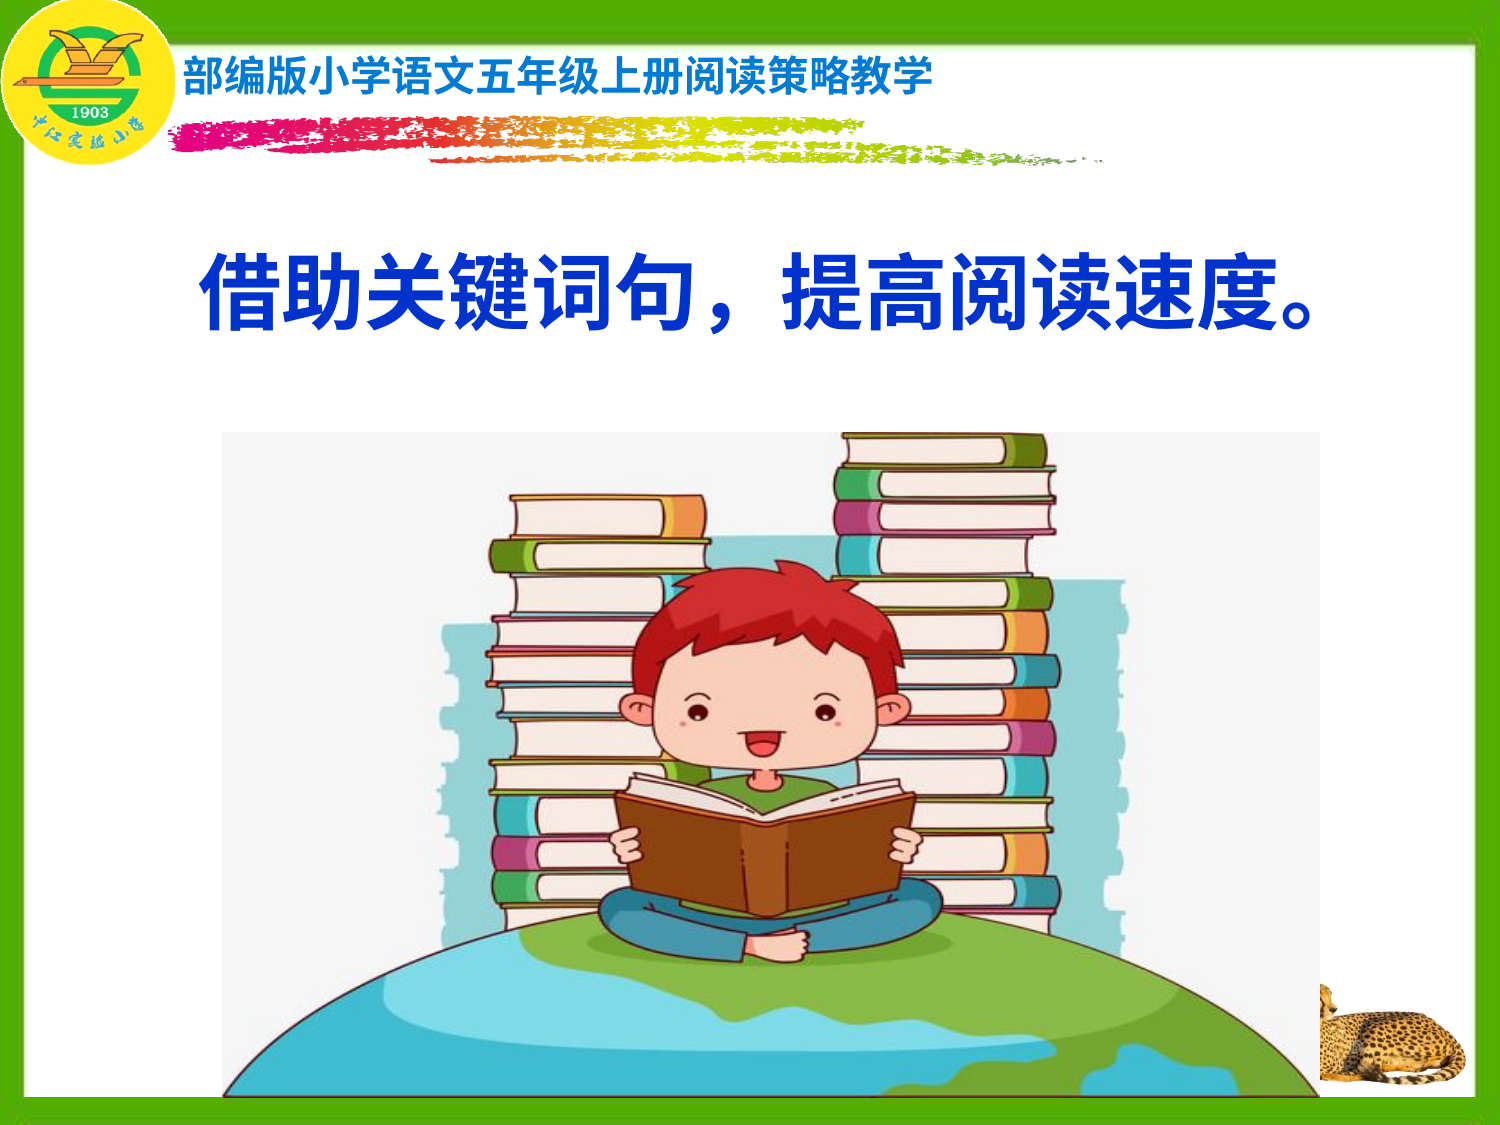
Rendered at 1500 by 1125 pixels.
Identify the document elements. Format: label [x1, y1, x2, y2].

picture [0, 432, 1500, 1125]
text_box [0, 0, 1500, 1097]
